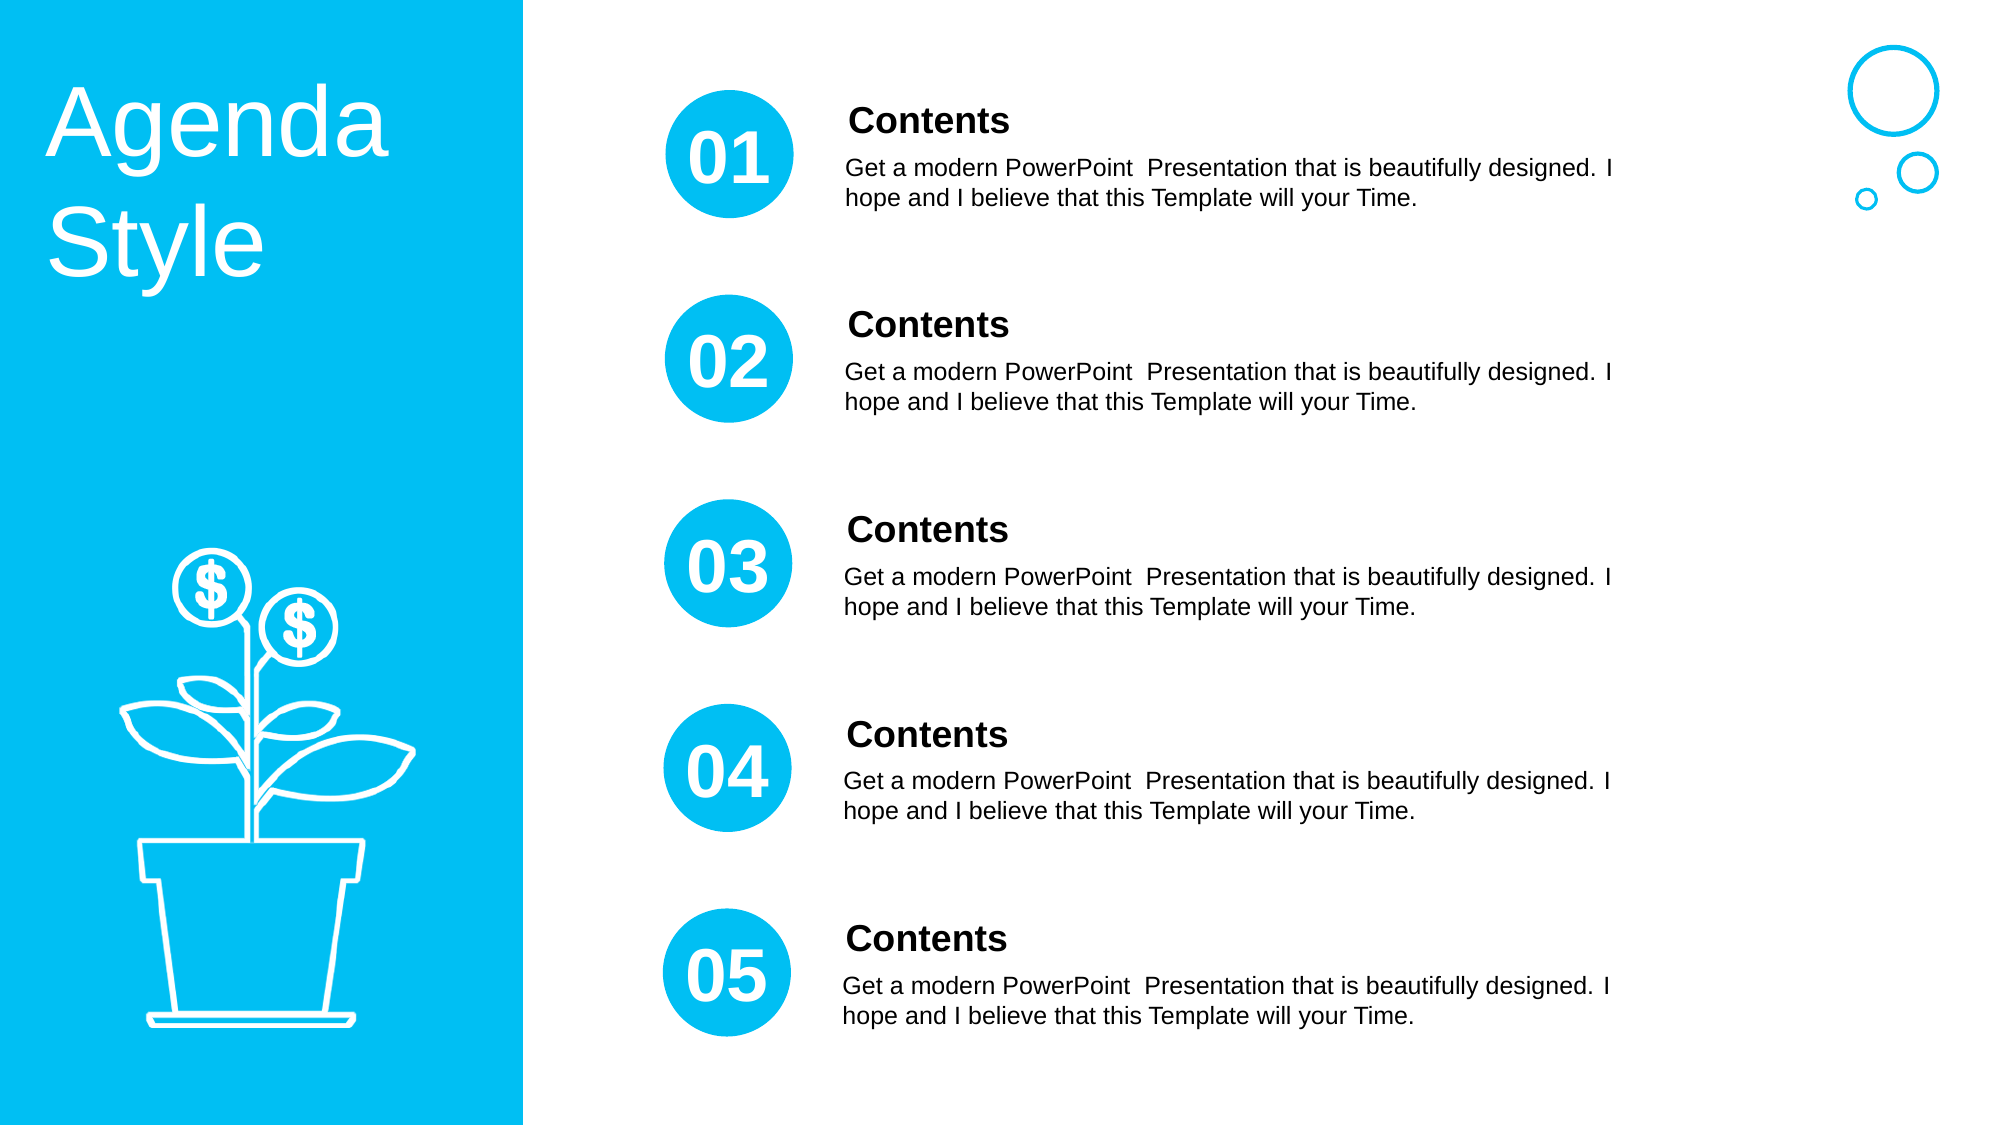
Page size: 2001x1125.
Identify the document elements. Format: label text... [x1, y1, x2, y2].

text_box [650, 292, 1666, 425]
text_box Agenda Style [0, 48, 523, 304]
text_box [650, 88, 1666, 220]
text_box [648, 906, 1664, 1039]
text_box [648, 702, 1664, 834]
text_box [1850, 47, 1937, 210]
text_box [649, 497, 1665, 629]
picture [120, 548, 415, 1027]
